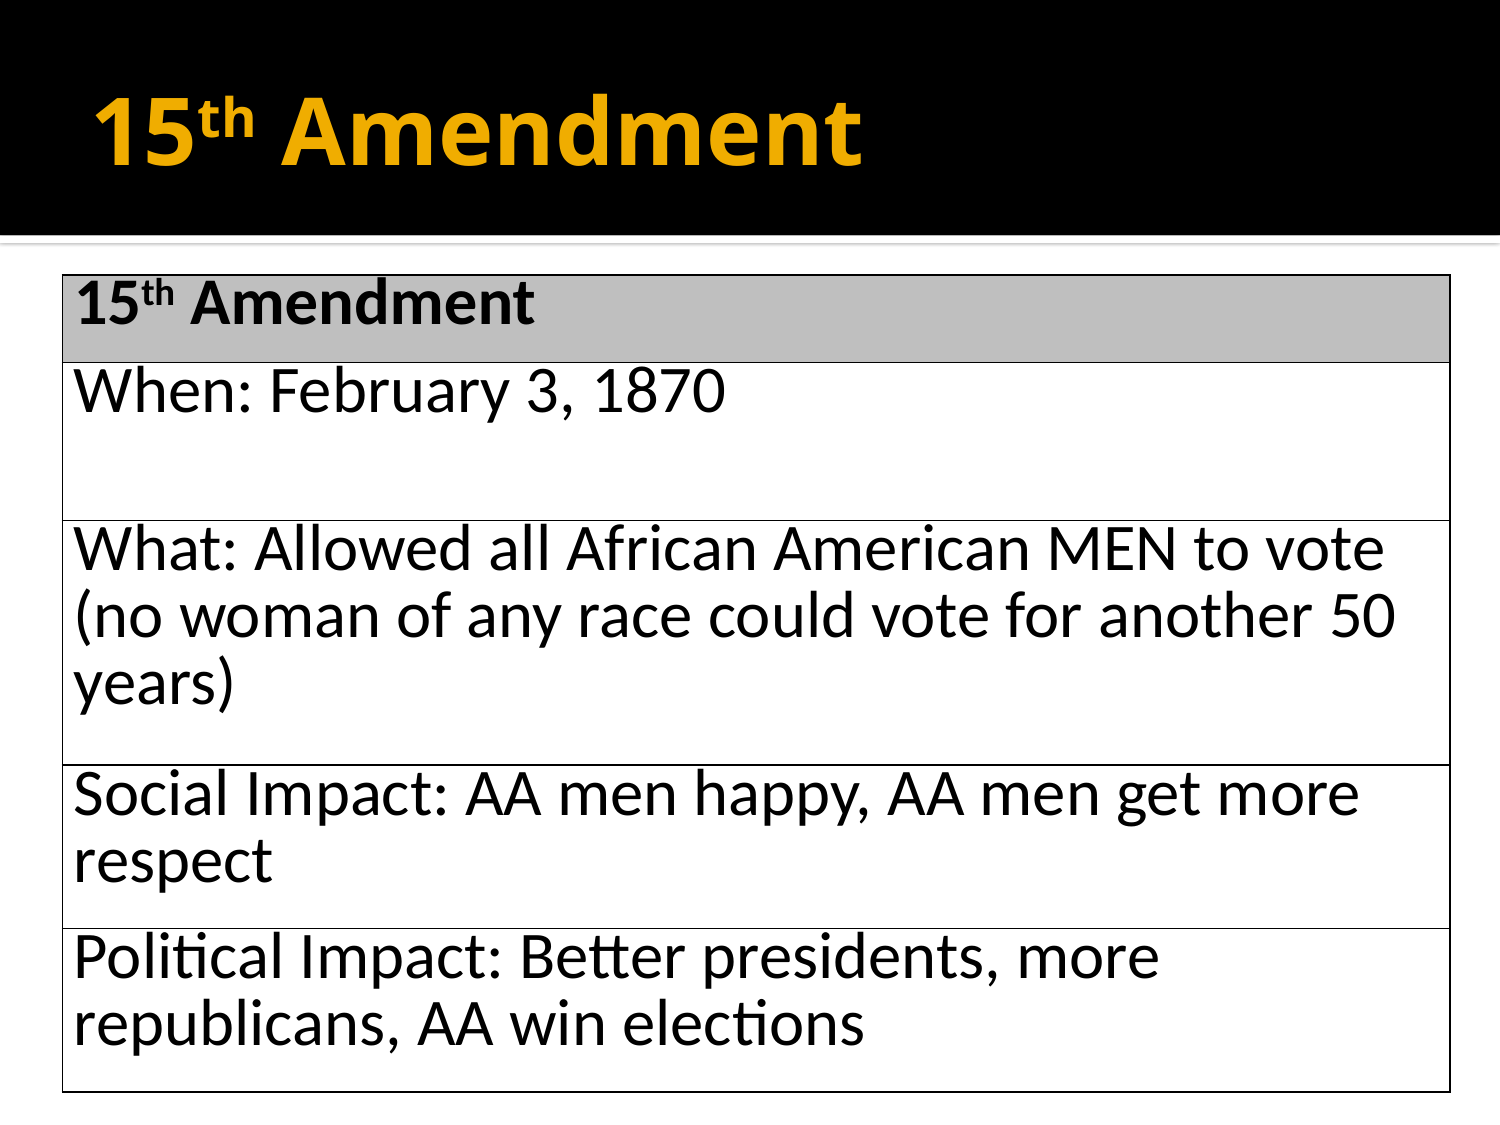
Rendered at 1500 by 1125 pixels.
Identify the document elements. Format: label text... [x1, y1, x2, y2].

table_cell Social Impact: AA men happy, AA men get more respect [63, 766, 1449, 928]
table_cell What: Allowed all African American MEN to vote (no woman of any race could vote for another 50 years) [63, 521, 1449, 764]
table_cell Political Impact: Better presidents, more republicans, AA win elections [63, 929, 1449, 1091]
table_header 15th Amendment [63, 276, 1449, 362]
table_cell When: February 3, 1870 [63, 363, 1449, 520]
title 15th Amendment [75, 25, 1425, 231]
